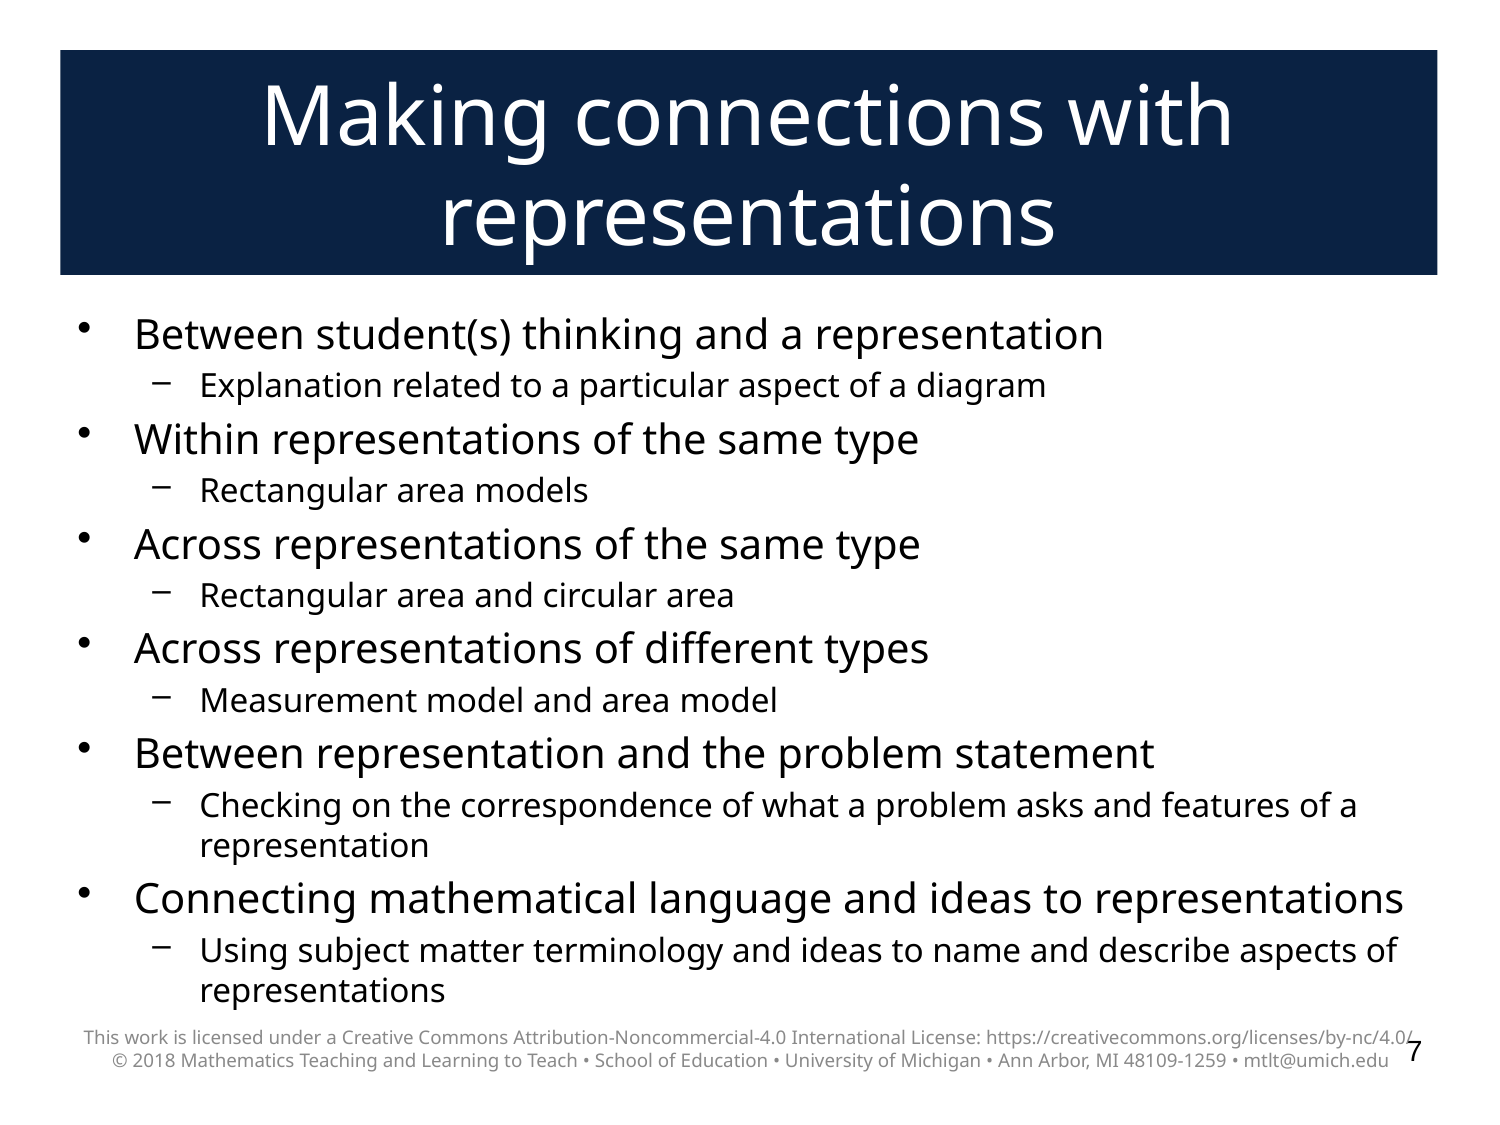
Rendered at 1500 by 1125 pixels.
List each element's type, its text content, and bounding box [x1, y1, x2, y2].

list Between student(s) thinking and a representation Explanation related to a particular aspect of a diagram Within representations of the same type Rectangular area models Across representations of the same type Rectangular area and circular area Across representations of different types Measurement model and area model Between representation and the problem statement Checking on the correspondence of what a problem asks and features of a representation Connecting mathematical language and ideas to representations Using subject matter terminology and ideas to name and describe aspects of representations [62, 299, 1438, 1005]
footer This work is licensed under a Creative Commons Attribution-Noncommercial-4.0 International License: https://creativecommons.org/licenses/by-nc/4.0/ © 2018 Mathematics Teaching and Learning to Teach • School of Education • University of Michigan • Ann Arbor, MI 48109-1259 • mtlt@umich.edu [62, 1009, 1438, 1088]
title Making connections with representations [60, 50, 1438, 275]
